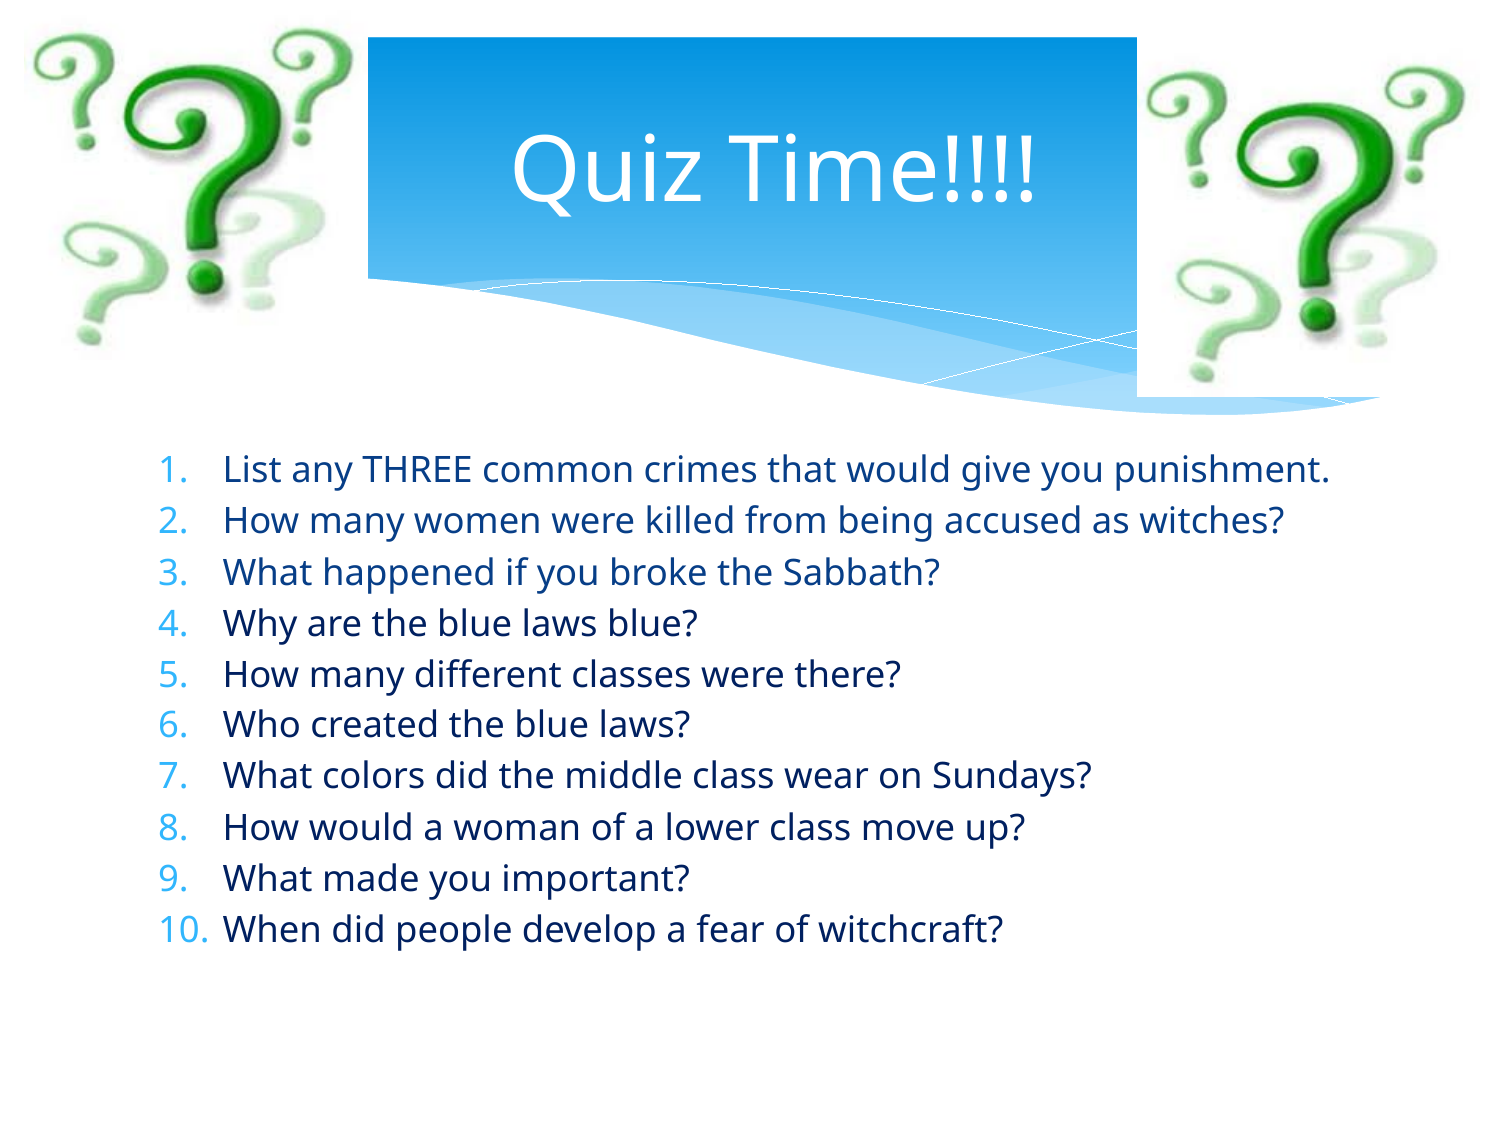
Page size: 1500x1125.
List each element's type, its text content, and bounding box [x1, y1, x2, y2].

list List any THREE common crimes that would give you punishment. How many women were killed from being accused as witches? What happened if you broke the Sabbath? Why are the blue laws blue? How many different classes were there? Who created the blue laws? What colors did the middle class wear on Sundays? How would a woman of a lower class move up? What made you important? When did people develop a fear of witchcraft? [143, 438, 1359, 1005]
title Quiz Time!!!! [373, 62, 1131, 268]
picture [1137, 37, 1480, 398]
picture [24, 0, 368, 360]
